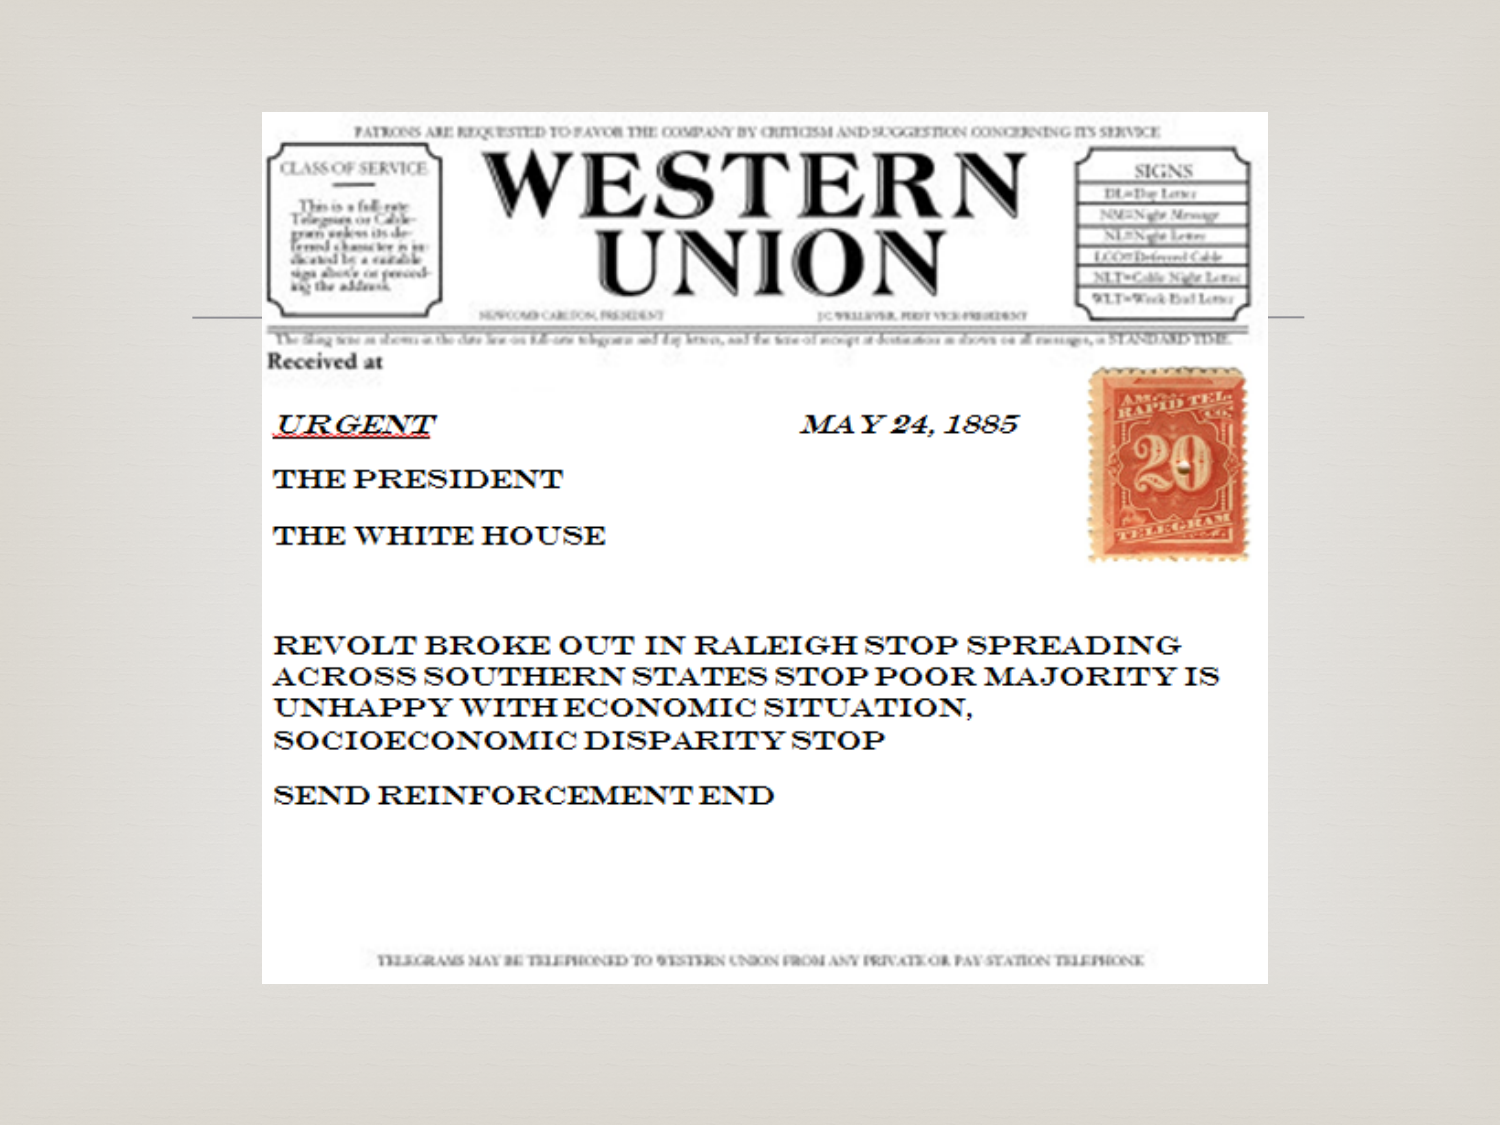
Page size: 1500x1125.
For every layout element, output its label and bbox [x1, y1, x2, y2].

picture [261, 111, 1268, 985]
